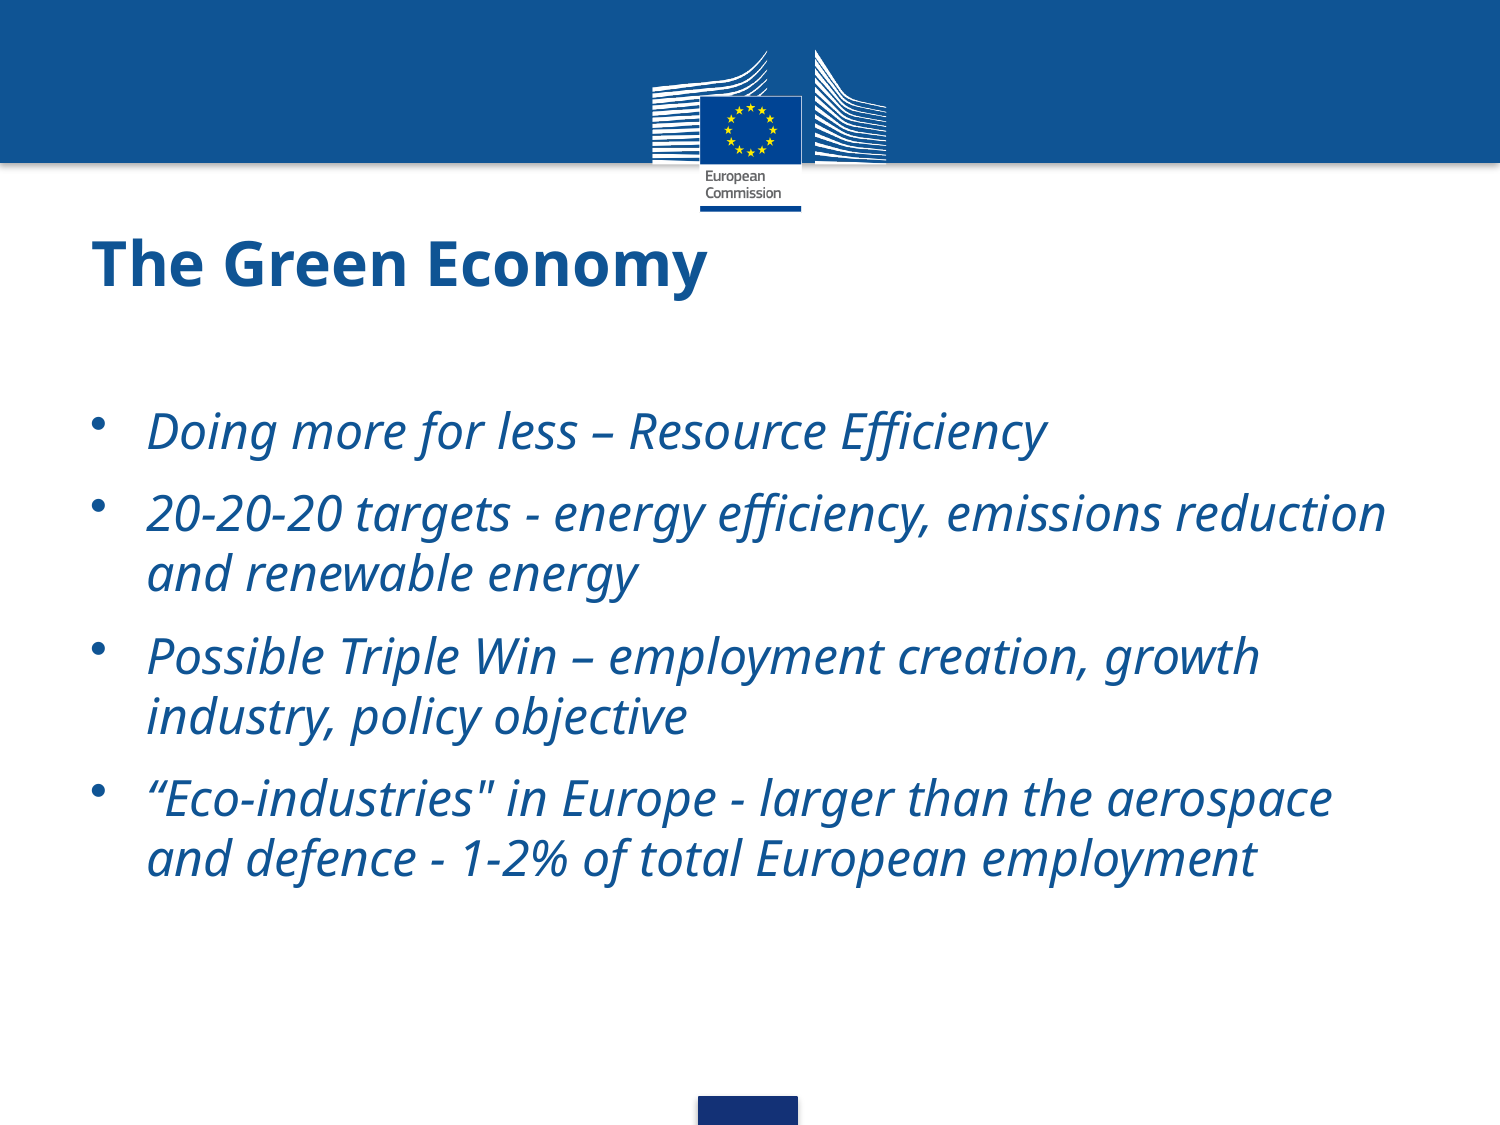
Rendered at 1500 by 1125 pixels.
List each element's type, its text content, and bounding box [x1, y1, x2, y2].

list Doing more for less – Resource Efficiency 20-20-20 targets - energy efficiency, emissions reduction and renewable energy Possible Triple Win – employment creation, growth industry, policy objective “Eco-industries" in Europe - larger than the aerospace and defence - 1-2% of total European employment [74, 391, 1426, 988]
title The Green Economy [76, 184, 1428, 339]
